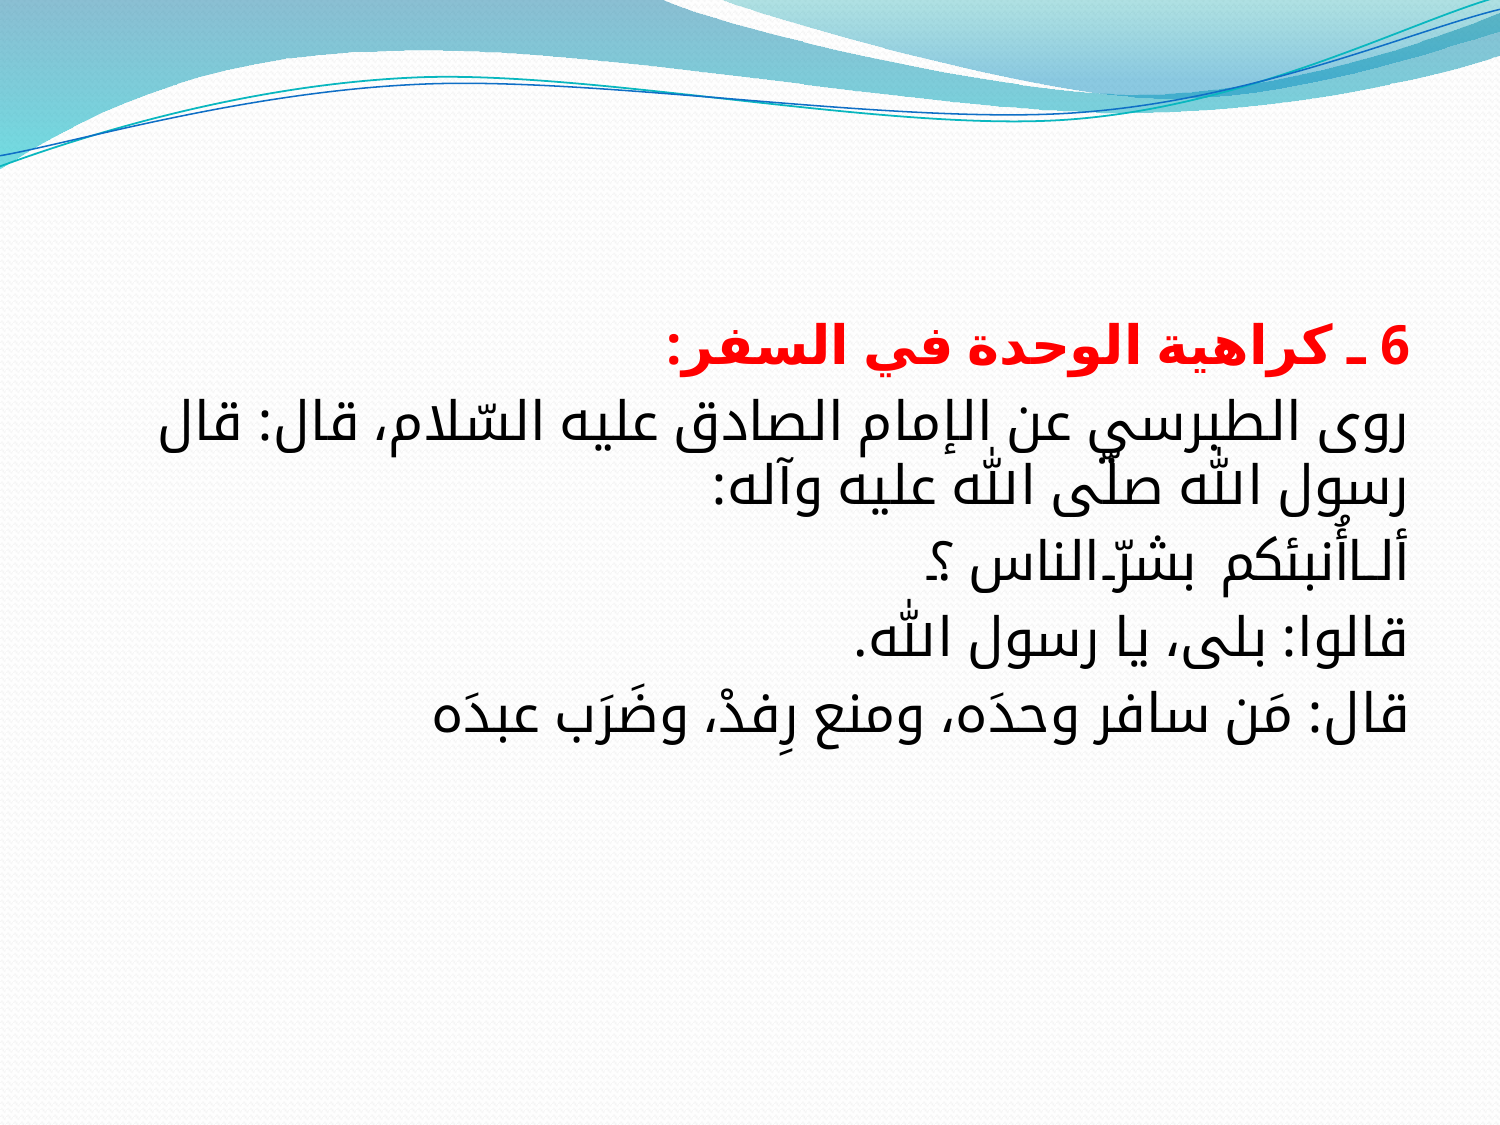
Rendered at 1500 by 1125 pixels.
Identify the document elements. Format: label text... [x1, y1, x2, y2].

list 6 ـ كراهية الوحدة في السفر: روى الطبرسي عن الإمام الصادق عليه السّلام، قال: قال رسول الله صلّى الله عليه وآله: ألا أُنبئكم بشرّ الناس ؟ قالوا: بلى، يا رسول الله. قال: مَن سافر وحدَه، ومنع رِفدْ، وضَرَب عبدَه [75, 302, 1425, 1038]
